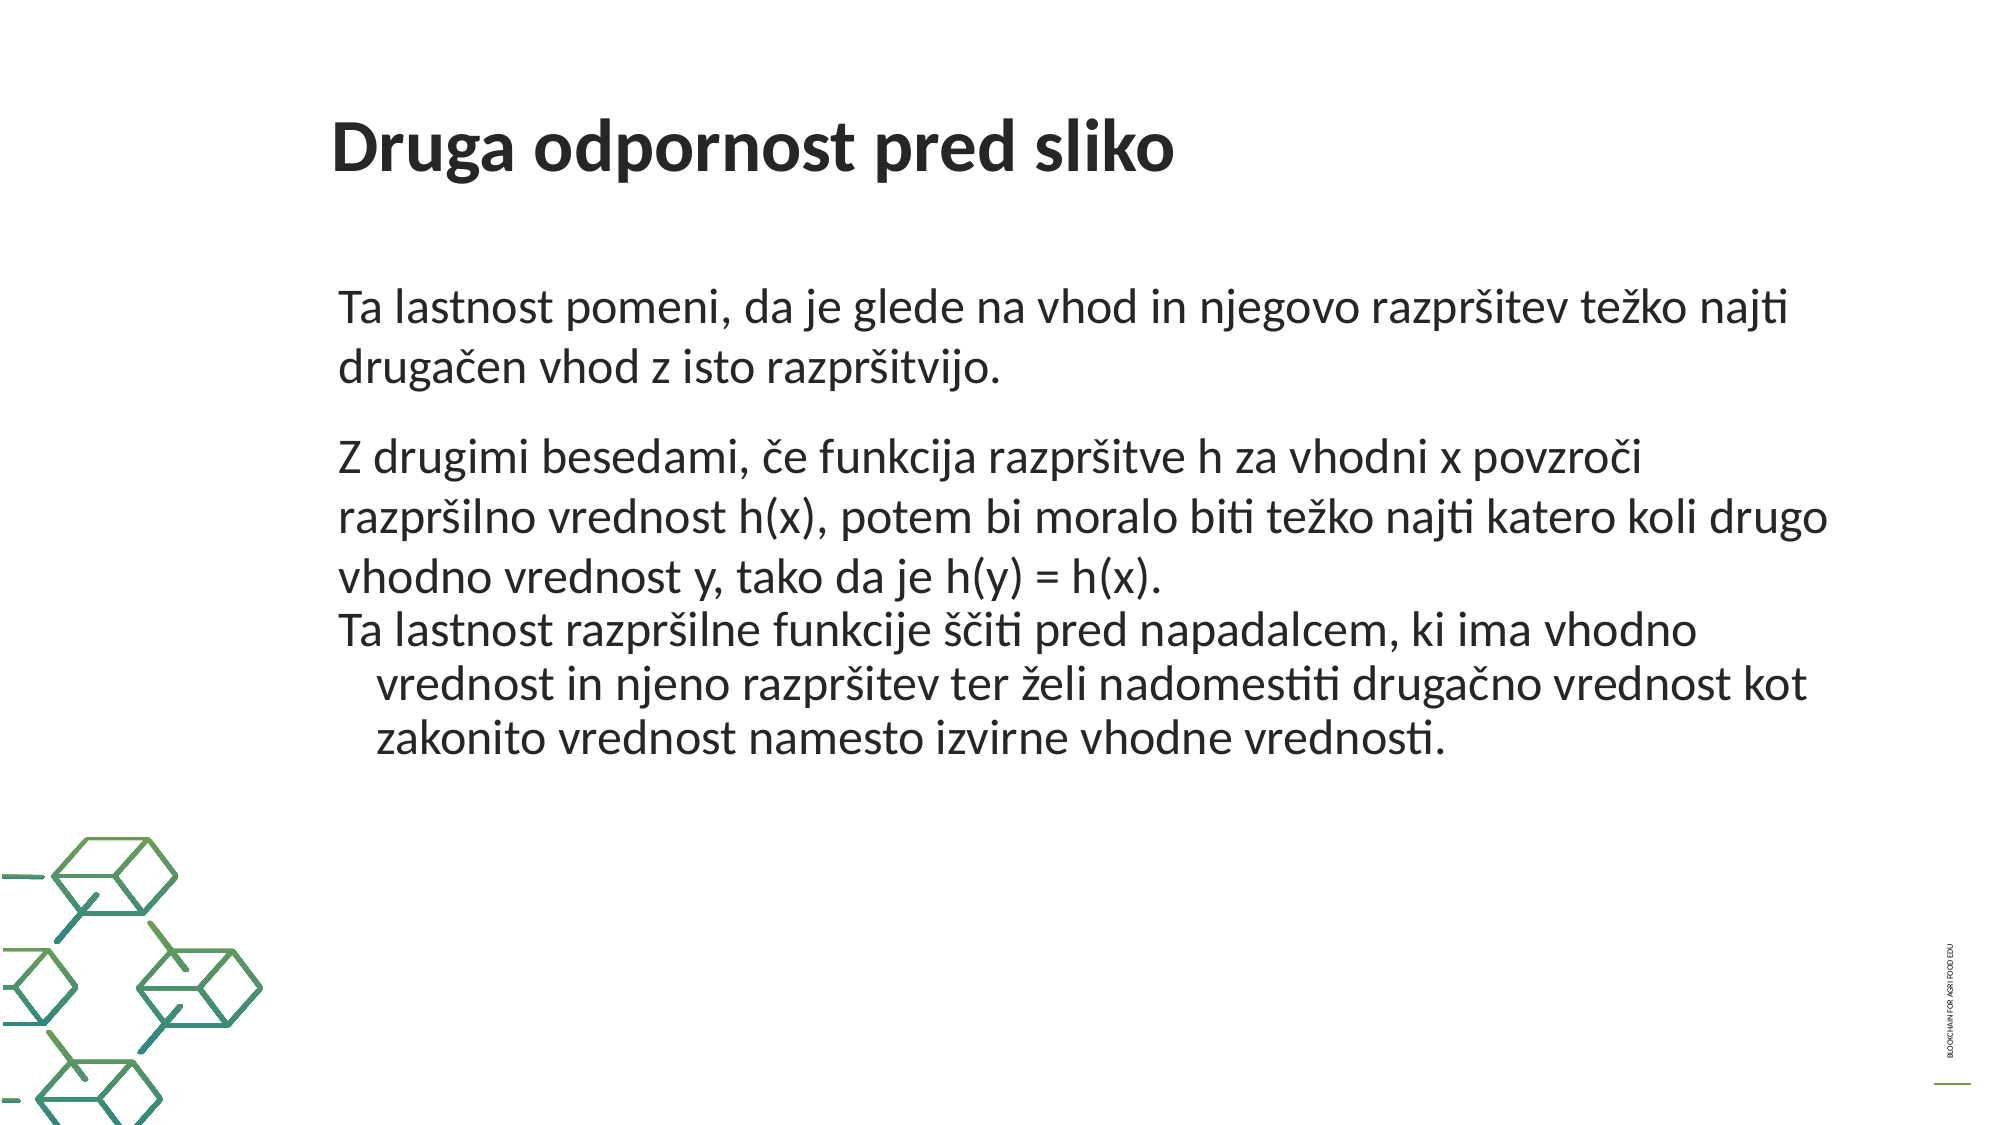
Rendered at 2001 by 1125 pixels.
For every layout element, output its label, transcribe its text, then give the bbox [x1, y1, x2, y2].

list Druga odpornost pred sliko [316, 99, 1869, 267]
list Ta lastnost pomeni, da je glede na vhod in njegovo razpršitev težko najti drugačen vhod z isto razpršitvijo. Z drugimi besedami, če funkcija razpršitve h za vhodni x povzroči razpršilno vrednost h(x), potem bi moralo biti težko najti katero koli drugo vhodno vrednost y, tako da je h(y) = h(x). Ta lastnost razpršilne funkcije ščiti pred napadalcem, ki ima vhodno vrednost in njeno razpršitev ter želi nadomestiti drugačno vrednost kot zakonito vrednost namesto izvirne vhodne vrednosti. [323, 267, 1859, 1070]
